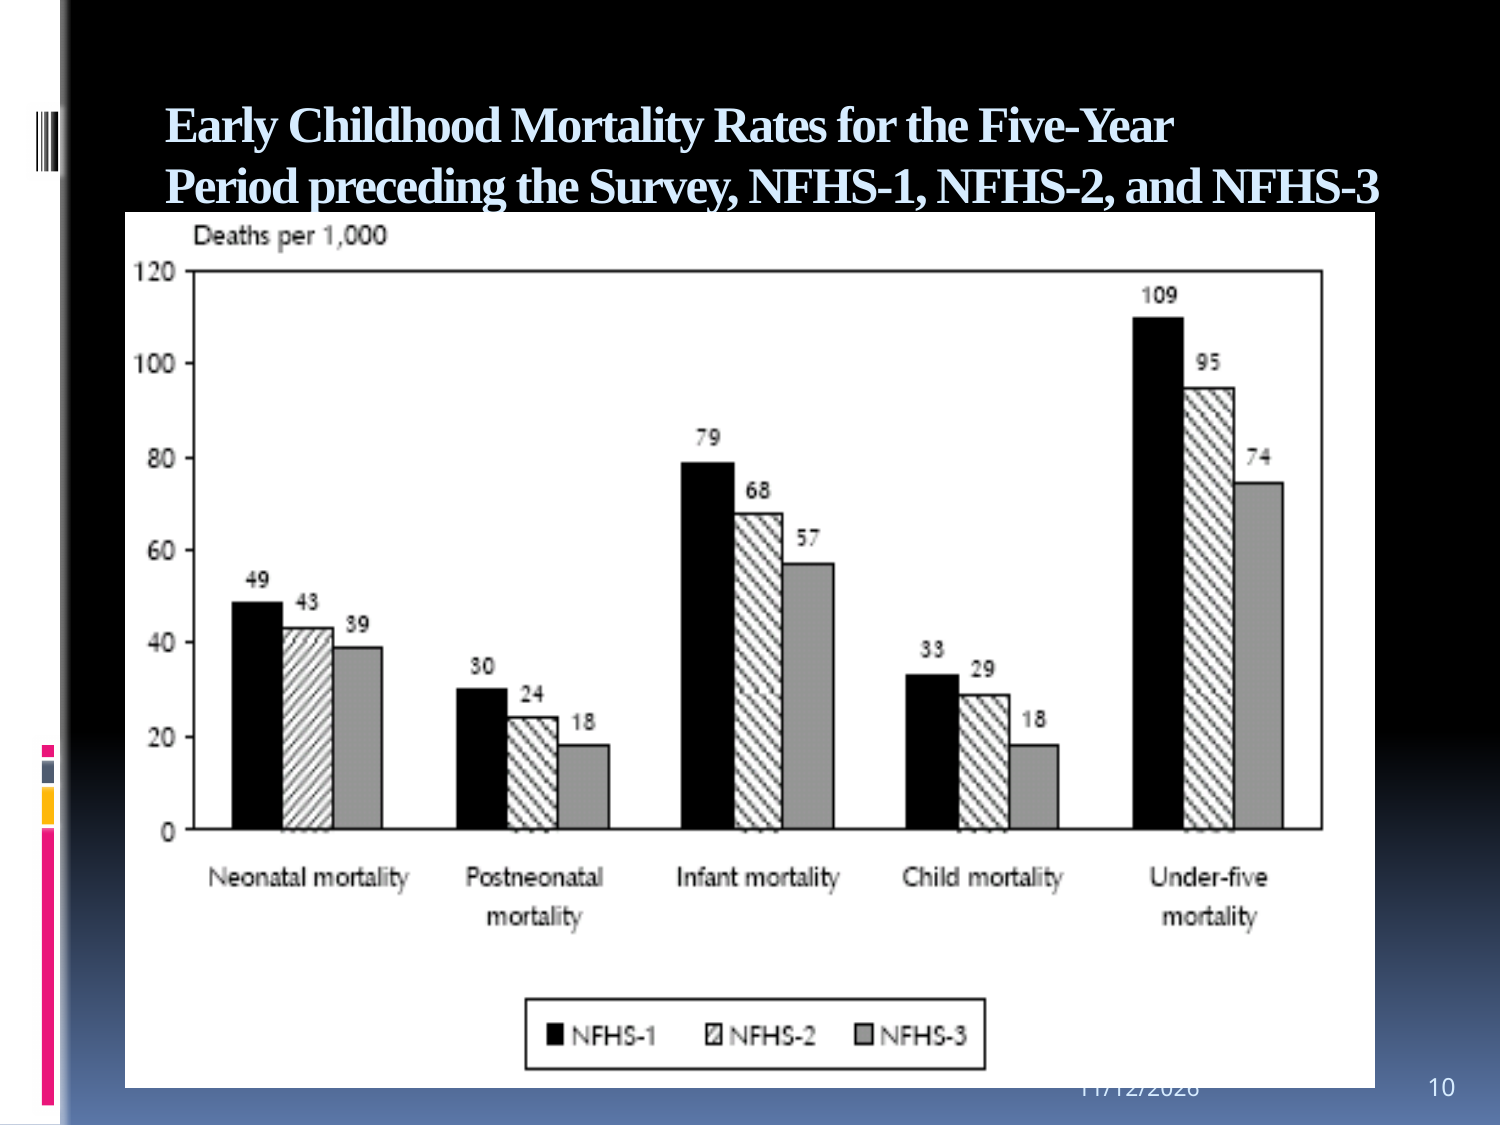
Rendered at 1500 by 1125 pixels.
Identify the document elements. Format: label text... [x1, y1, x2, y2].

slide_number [1062, 1052, 1412, 1113]
title Early Childhood Mortality Rates for the Five-Year Period preceding the Survey, NFHS-1, NFHS-2, and NFHS-3 [150, 83, 1425, 234]
slide_number 10 [1412, 1052, 1488, 1113]
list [124, 212, 1376, 1088]
